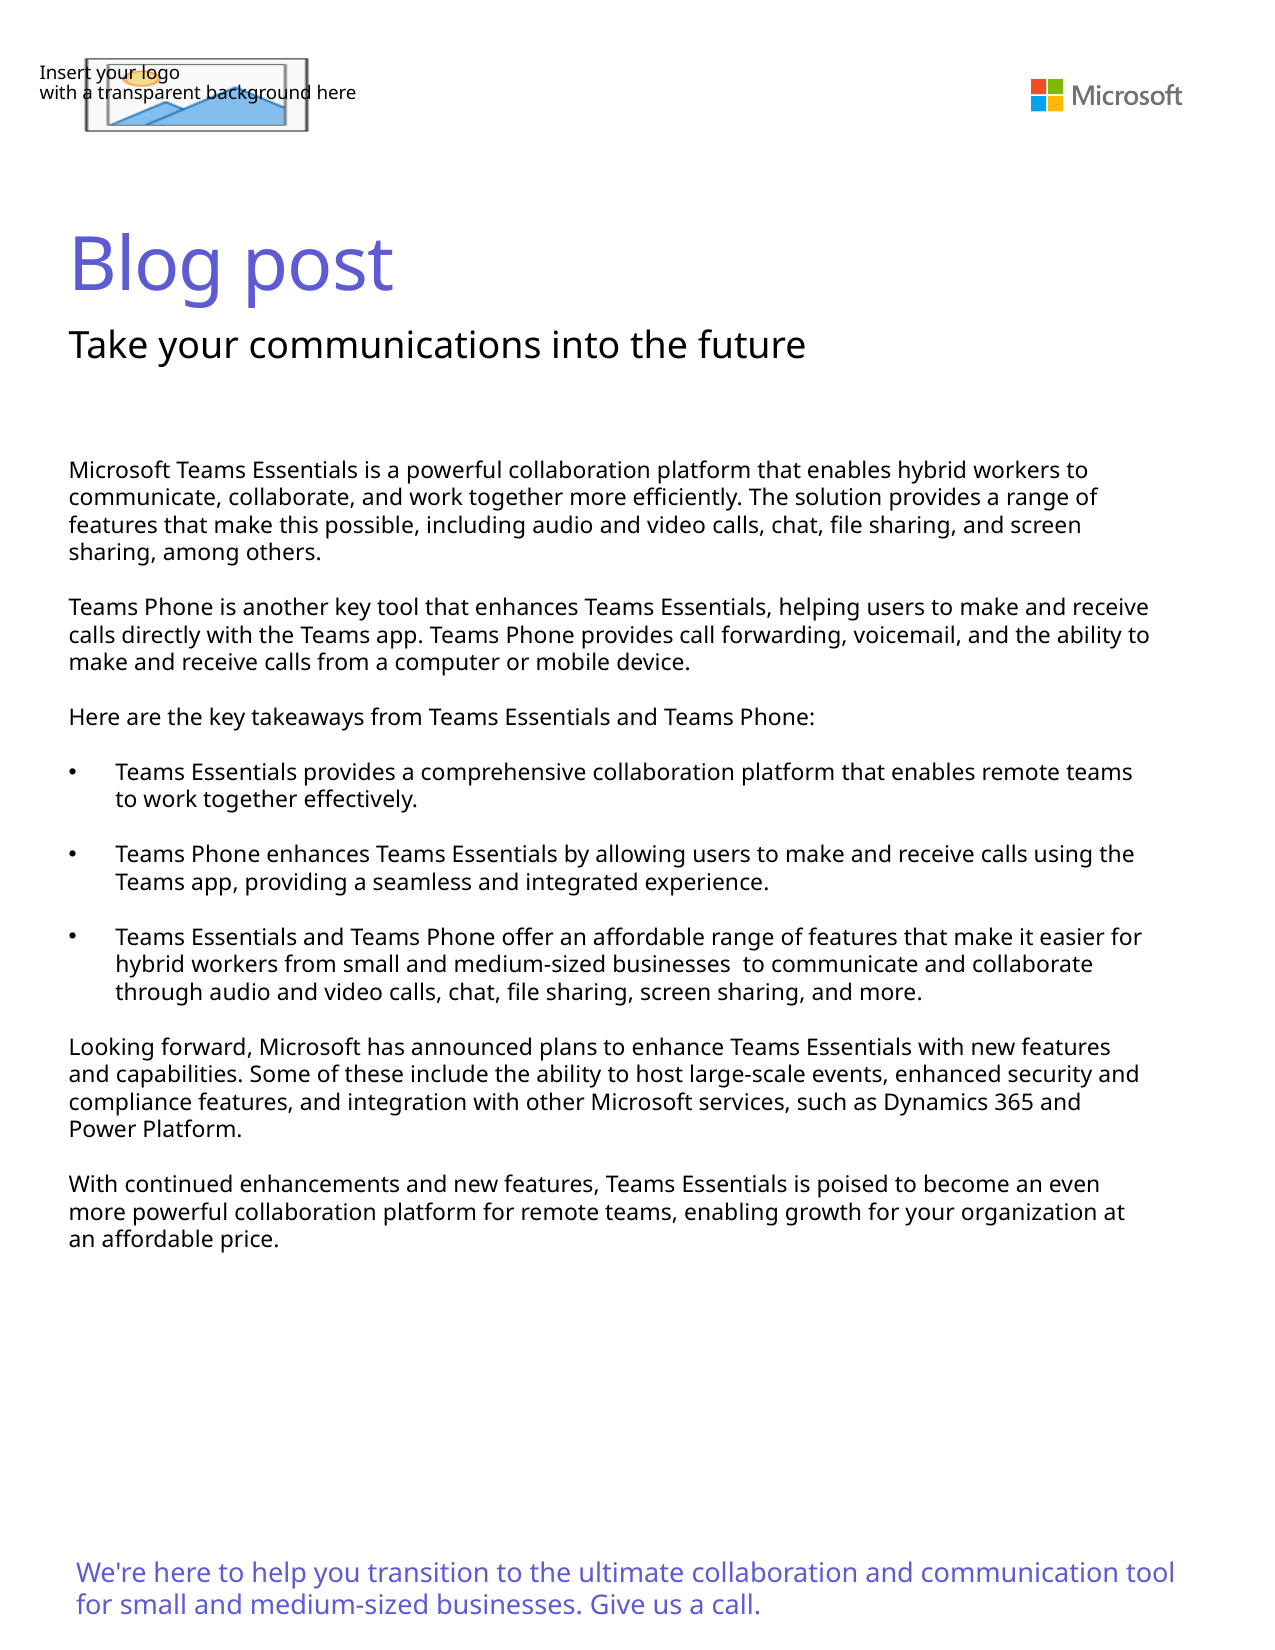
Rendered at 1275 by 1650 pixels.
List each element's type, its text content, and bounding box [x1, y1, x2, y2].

picture [1010, 59, 1203, 131]
text_box Blog post Take your communications into the future Microsoft Teams Essentials is a powerful collaboration platform that enables hybrid workers to communicate, collaborate, and work together more efficiently. The solution provides a range of features that make this possible, including audio and video calls, chat, file sharing, and screen sharing, among others. Teams Phone is another key tool that enhances Teams Essentials, helping users to make and receive calls directly with the Teams app. Teams Phone provides call forwarding, voicemail, and the ability to make and receive calls from a computer or mobile device. Here are the key takeaways from Teams Essentials and Teams Phone: Teams Essentials provides a comprehensive collaboration platform that enables remote teams to work together effectively. Teams Phone enhances Teams Essentials by allowing users to make and receive calls using the Teams app, providing a seamless and integrated experience. Teams Essentials and Teams Phone offer an affordable range of features that make it easier for hybrid workers from small and medium-sized businesses to communicate and collaborate through audio and video calls, chat, file sharing, screen sharing, and more. Looking forward, Microsoft has announced plans to enhance Teams Essentials with new features and capabilities. Some of these include the ability to host large-scale events, enhanced security and compliance features, and integration with other Microsoft services, such as Dynamics 365 and Power Platform. With continued enhancements and new features, Teams Essentials is poised to become an even more powerful collaboration platform for remote teams, enabling growth for your organization at an affordable price. [68, 208, 1160, 1525]
text_box We're here to help you transition to the ultimate collaboration and communication tool for small and medium-sized businesses. Give us a call. [68, 1557, 1207, 1619]
picture [78, 55, 318, 135]
